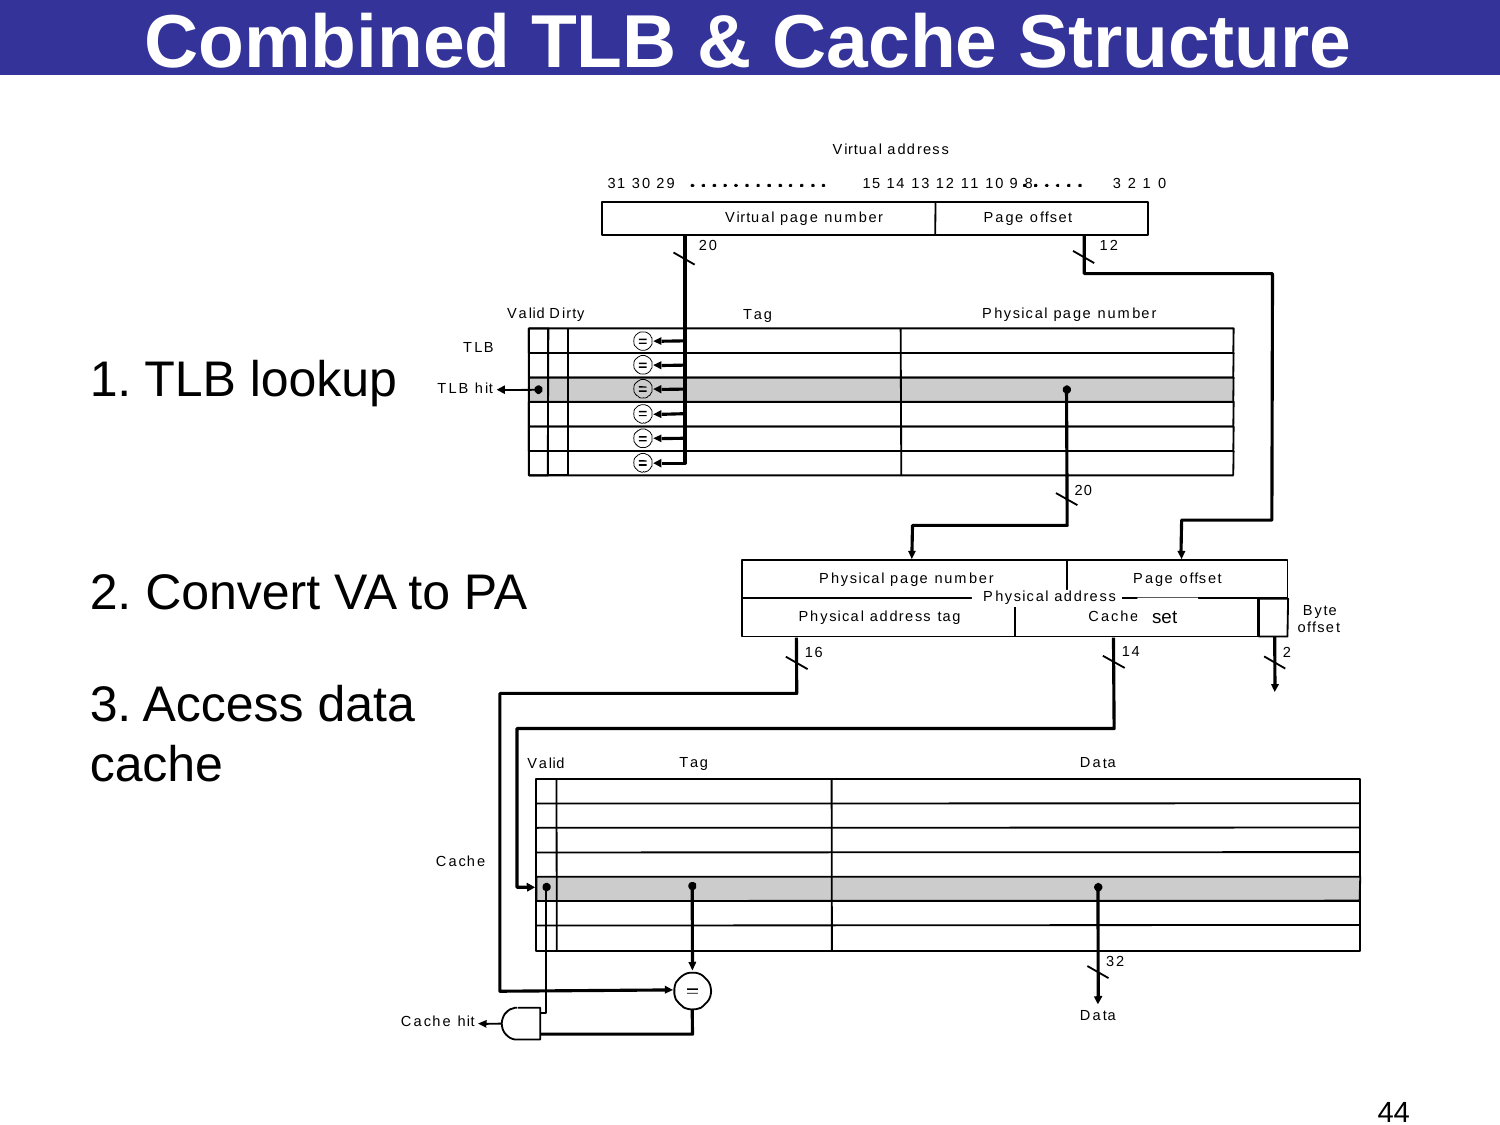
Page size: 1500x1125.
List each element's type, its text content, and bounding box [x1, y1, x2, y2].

slide_number 44 [1074, 1085, 1425, 1125]
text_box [399, 139, 1363, 1042]
text_box 1. TLB lookup [74, 339, 394, 415]
text_box 2. Convert VA to PA [75, 552, 394, 627]
text_box 3. Access data cache [74, 664, 394, 800]
title Combined TLB & Cache Structure [0, 0, 1500, 75]
